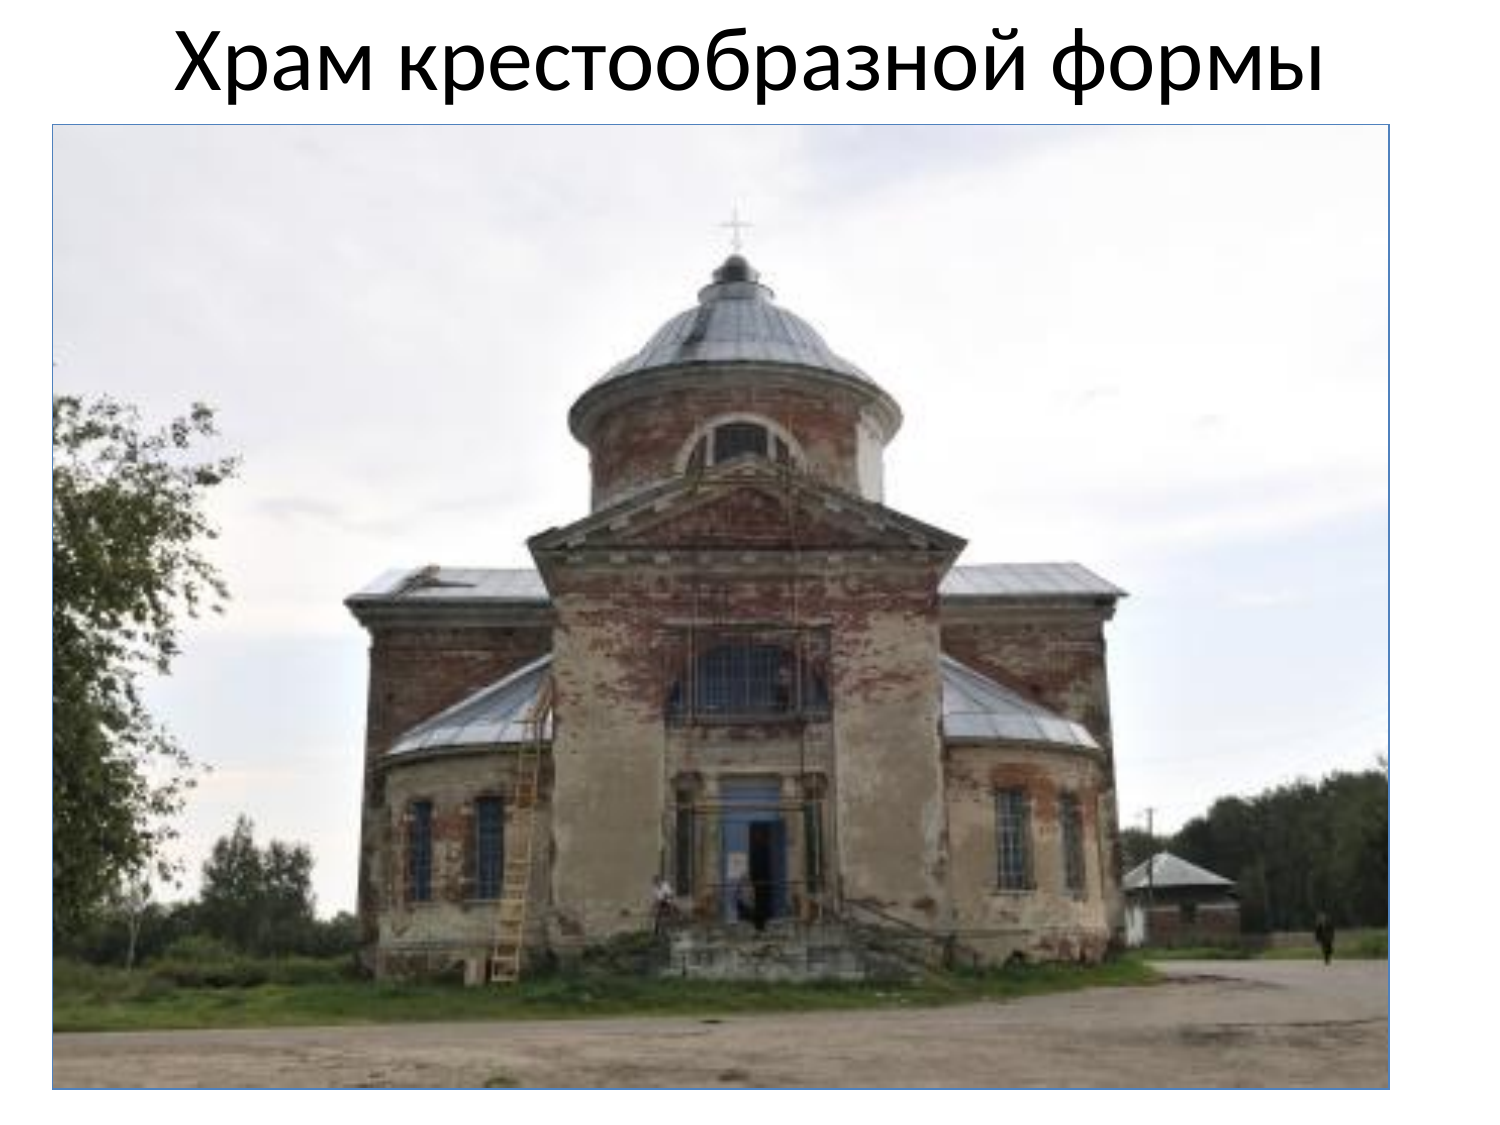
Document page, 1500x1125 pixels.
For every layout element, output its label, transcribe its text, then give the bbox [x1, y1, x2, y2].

picture [52, 125, 1389, 1089]
title Храм крестообразной формы [76, 0, 1427, 148]
